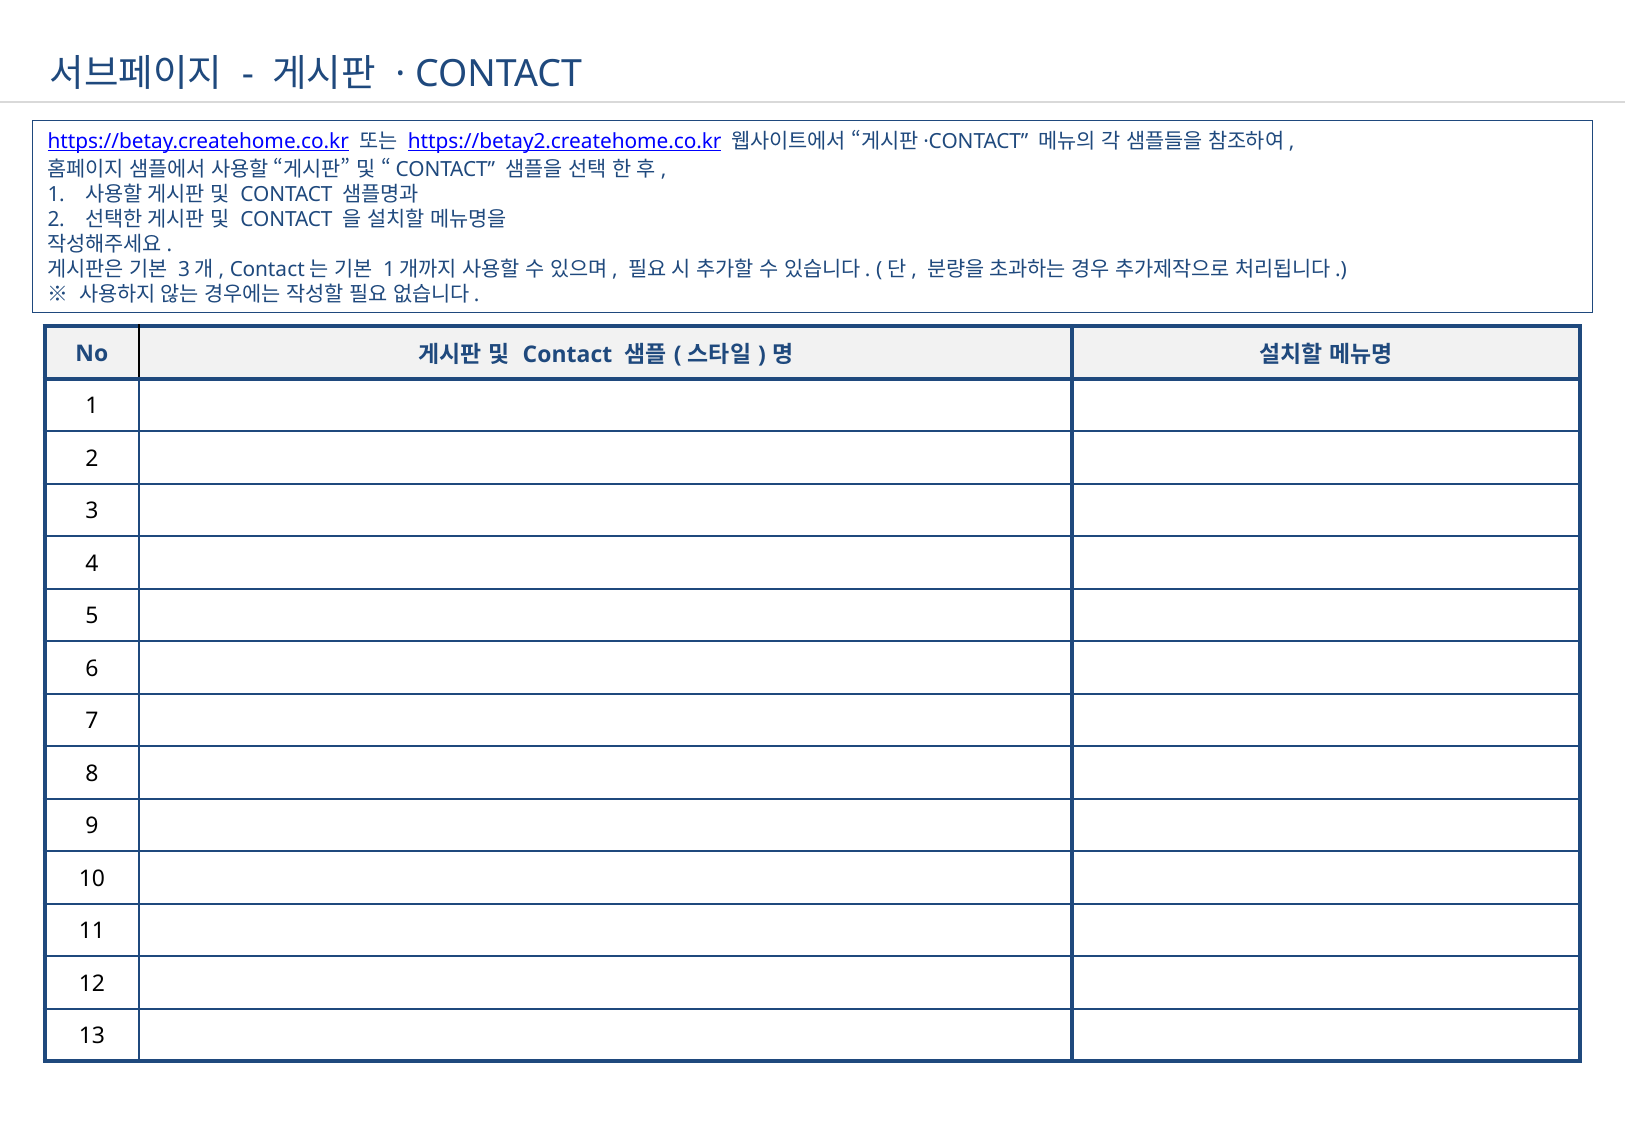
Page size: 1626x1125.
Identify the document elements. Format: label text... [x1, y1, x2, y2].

table_cell [1074, 590, 1578, 640]
table_cell [140, 747, 1070, 798]
table_cell [140, 537, 1070, 588]
table_cell 5 [47, 590, 138, 640]
table_cell 1 [47, 381, 138, 430]
table_header 설치할 메뉴명 [1074, 328, 1578, 377]
table_cell [1074, 537, 1578, 588]
table_cell [140, 485, 1070, 535]
table_cell [1074, 957, 1578, 1008]
table_cell [140, 852, 1070, 903]
table_cell [1074, 432, 1578, 483]
table_cell 10 [47, 852, 138, 903]
table_cell [140, 957, 1070, 1008]
table_cell [1074, 1010, 1578, 1059]
table_cell [1074, 800, 1578, 850]
table_header No [47, 328, 138, 377]
table_cell [140, 1010, 1070, 1059]
table_cell [1074, 905, 1578, 955]
table_cell [140, 590, 1070, 640]
table_cell 13 [47, 1010, 138, 1059]
table_cell [1074, 695, 1578, 745]
table_cell [1074, 642, 1578, 693]
table_cell [140, 381, 1070, 430]
table_cell [140, 432, 1070, 483]
table_cell [140, 642, 1070, 693]
table_cell 3 [47, 485, 138, 535]
table_cell [140, 905, 1070, 955]
text_box https://betay.createhome.co.kr 또는 https://betay2.createhome.co.kr 웹사이트에서 “게시판·CONTACT” 메뉴의 각 샘플들을 참조하여, 홈페이지 샘플에서 사용할 “게시판” 및 “CONTACT” 샘플을 선택 한 후, 사용할 게시판 및 CONTACT 샘플명과 선택한 게시판 및 CONTACT 을 설치할 메뉴명을 작성해주세요. 게시판은 기본 3개, Contact는 기본 1개까지 사용할 수 있으며, 필요 시 추가할 수 있습니다. (단, 분량을 초과하는 경우 추가제작으로 처리됩니다.) ※ 사용하지 않는 경우에는 작성할 필요 없습니다. [32, 120, 1593, 313]
table_cell 12 [47, 957, 138, 1008]
table_cell 6 [47, 642, 138, 693]
table_header 게시판 및 Contact 샘플(스타일)명 [140, 328, 1070, 377]
table_cell [1074, 747, 1578, 798]
table_cell [140, 800, 1070, 850]
table_cell [140, 695, 1070, 745]
table_cell [1074, 381, 1578, 430]
table_cell 9 [47, 800, 138, 850]
table_cell [1074, 852, 1578, 903]
text_box 서브페이지 - 게시판 · CONTACT [35, 41, 597, 101]
table_cell 2 [47, 432, 138, 483]
table_cell 11 [47, 905, 138, 955]
table_cell 4 [47, 537, 138, 588]
table_cell [1074, 485, 1578, 535]
table_cell 8 [47, 747, 138, 798]
table_cell 7 [47, 695, 138, 745]
